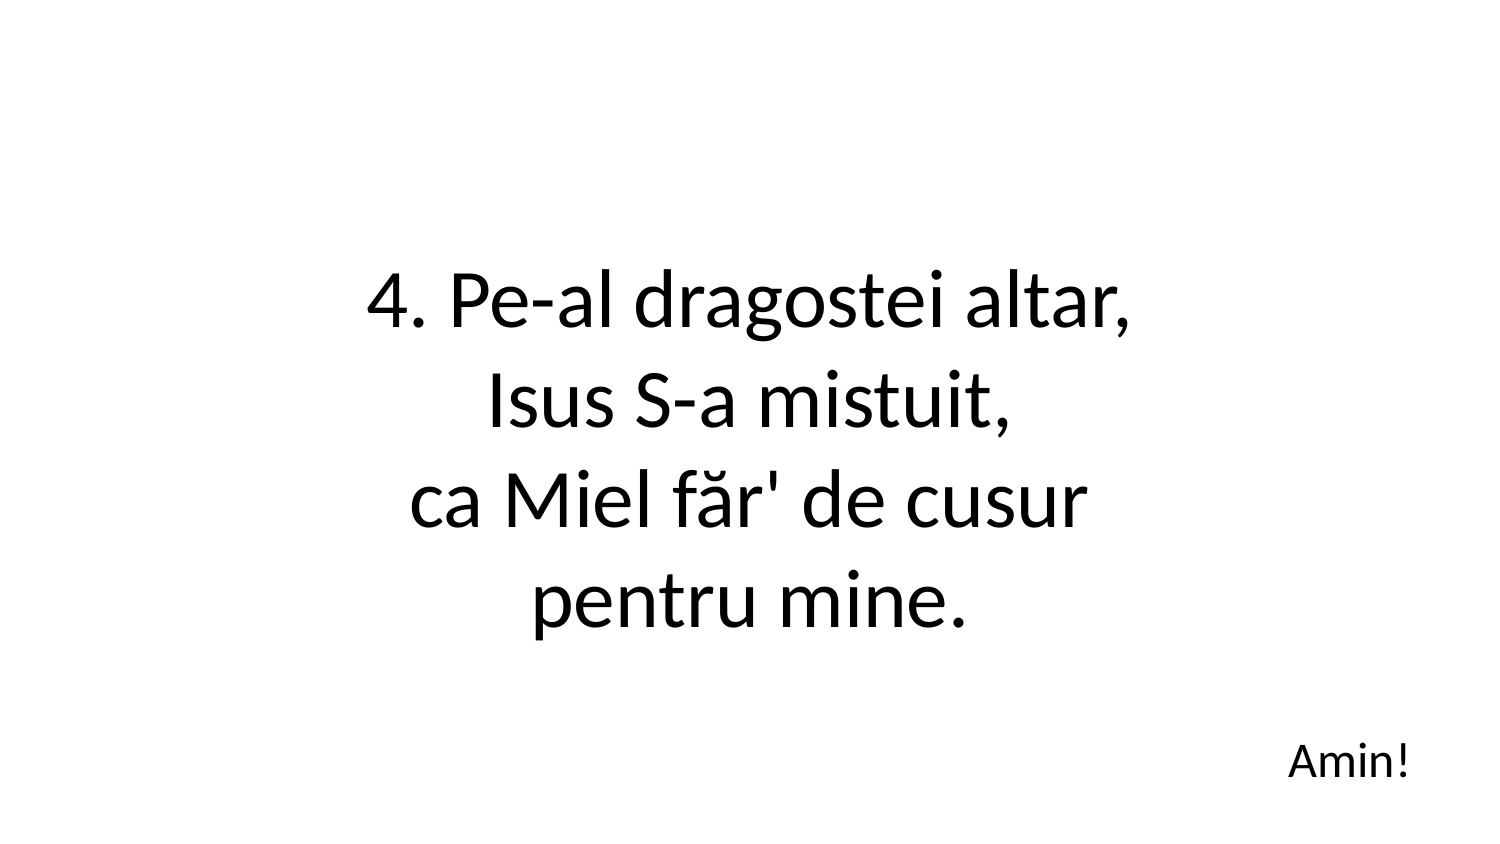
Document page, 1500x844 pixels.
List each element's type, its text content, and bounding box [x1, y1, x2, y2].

text_box Amin! [1273, 674, 1427, 795]
text_box 4. Pe-al dragostei altar, Isus S-a mistuit, ca Miel făr' de cusur pentru mine. [351, 192, 1149, 652]
